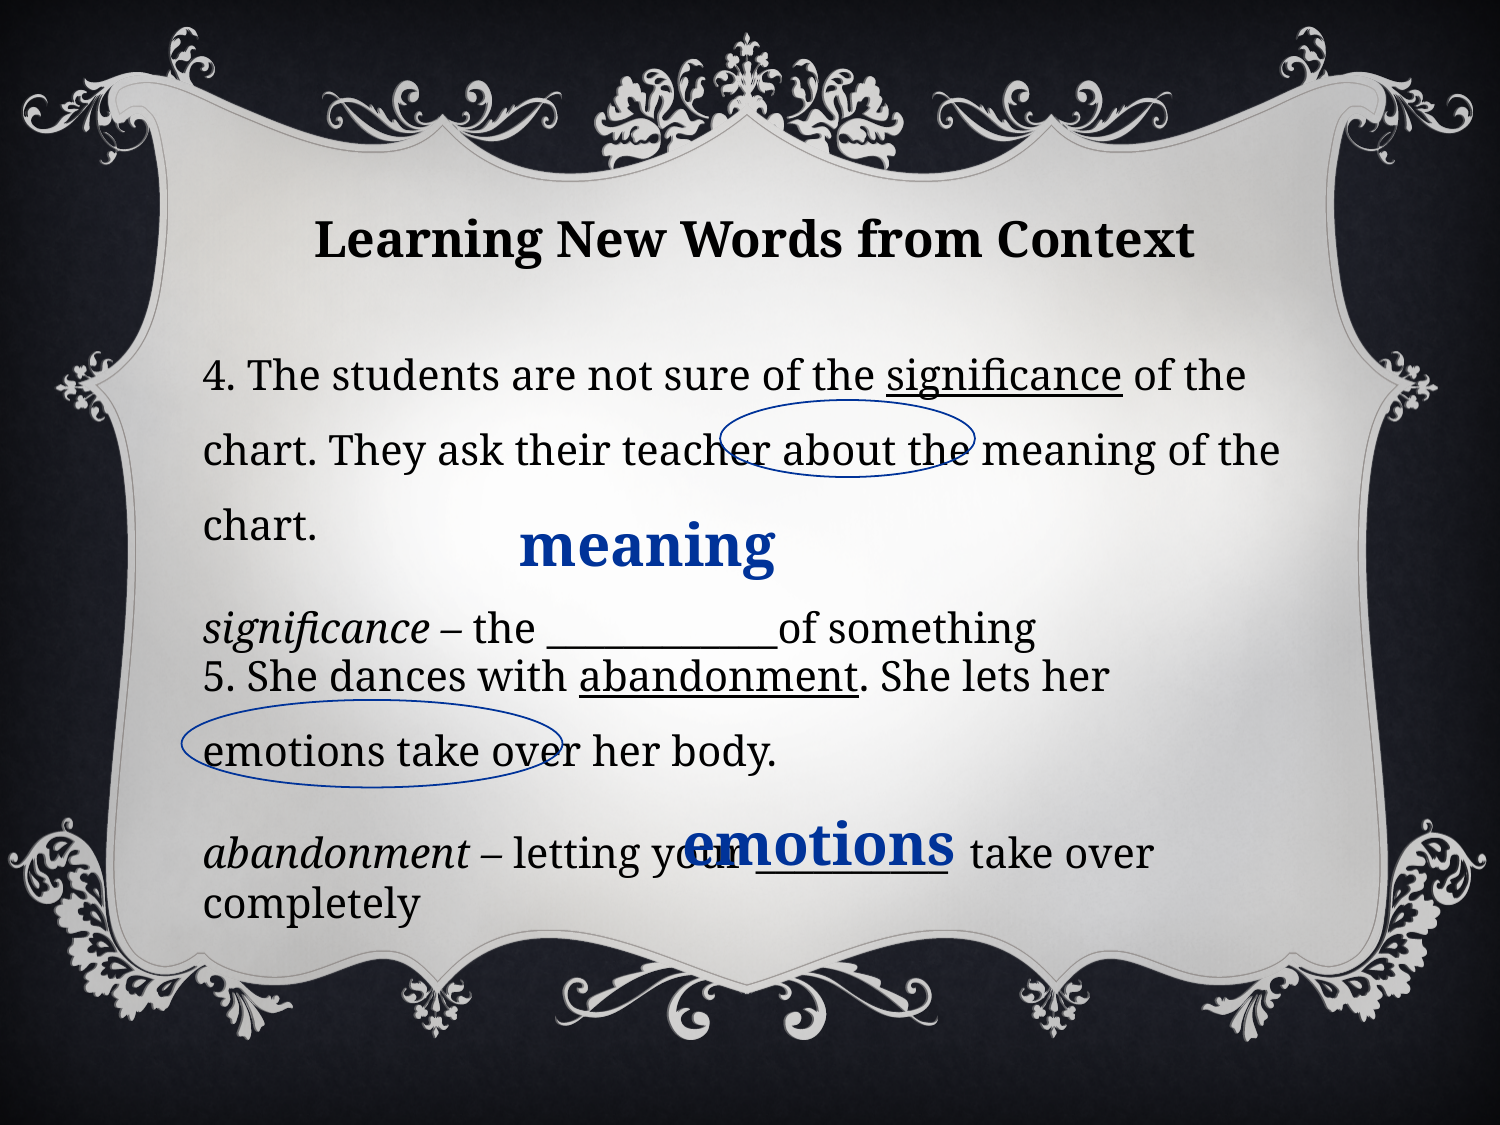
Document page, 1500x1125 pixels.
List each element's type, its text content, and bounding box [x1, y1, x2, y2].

text_box meaning [505, 500, 791, 586]
text_box Learning New Words from Context [299, 199, 1211, 275]
text_box 5. She dances with abandonment. She lets her emotions take over her body. abandonment – letting your __________ take over completely [187, 617, 1338, 935]
text_box 4. The students are not sure of the significance of the chart. They ask their teacher about the meaning of the chart. significance – the ____________of something [187, 316, 1300, 617]
text_box [180, 699, 564, 789]
picture [0, 0, 1500, 1125]
text_box emotions [667, 800, 971, 885]
text_box [719, 399, 976, 478]
